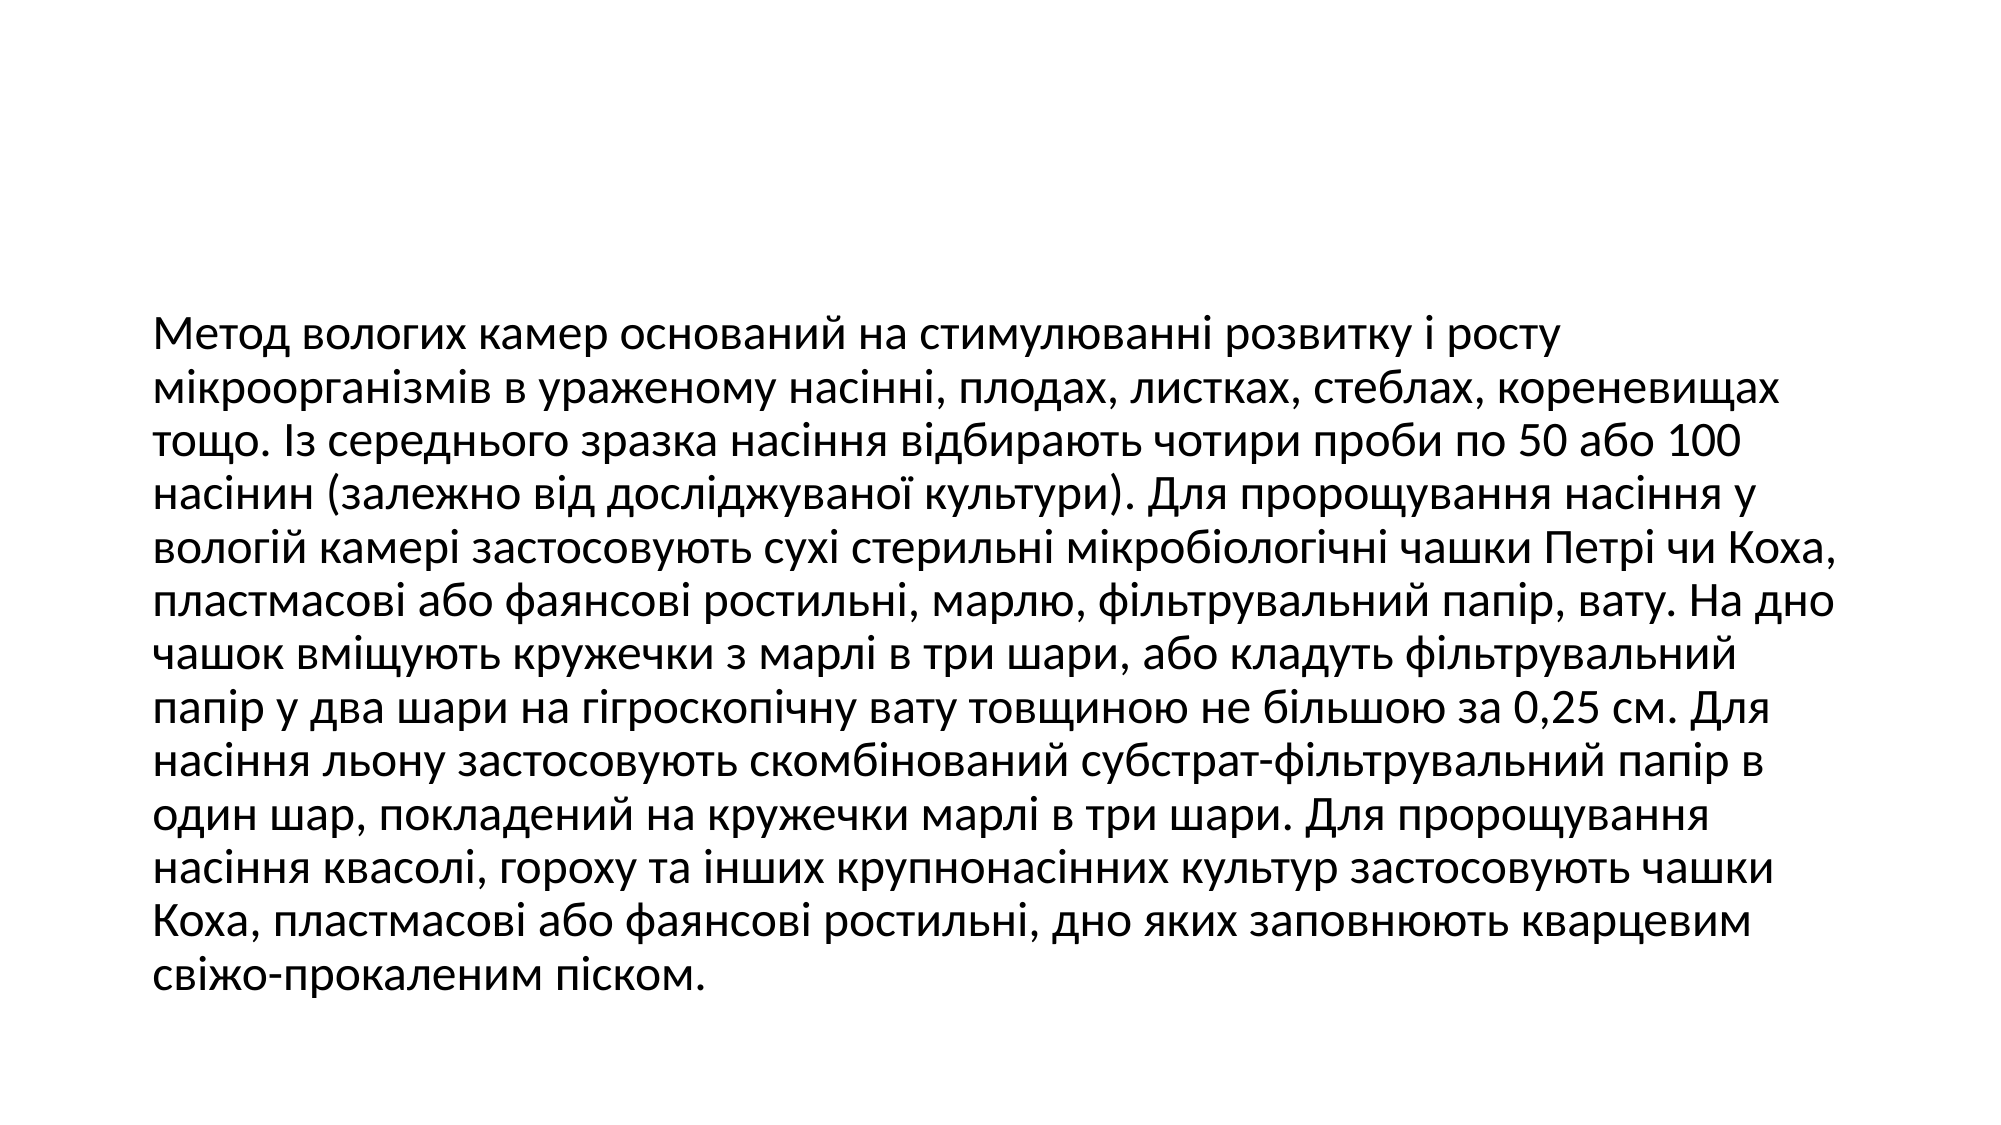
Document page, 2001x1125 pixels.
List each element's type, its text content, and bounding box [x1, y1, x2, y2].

list Метод вологих камер оснований на стимулюванні розвитку і росту мікроорганізмів в ураженому насінні, плодах, листках, стеблах, кореневищах тощо. Із середнього зразка насіння відбирають чотири проби по 50 або 100 насінин (залежно від досліджуваної культури). Для пророщування насіння у вологій камері застосовують сухі стерильні мікробіологічні чашки Петрі чи Коха, пластмасові або фаянсові ростильні, марлю, фільтрувальний папір, вату. На дно чашок вміщують кружечки з марлі в три шари, або кладуть фільтрувальний папір у два шари на гігроскопічну вату товщиною не більшою за 0,25 см. Для насіння льону застосовують скомбінований субстрат-фільтрувальний папір в один шар, покладений на кружечки марлі в три шари. Для пророщування насіння квасолі, гороху та інших крупнонасінних культур застосовують чашки Коха, пластмасові або фаянсові ростильні, дно яких заповнюють кварцевим свіжо-прокаленим піском. [137, 299, 1863, 1014]
